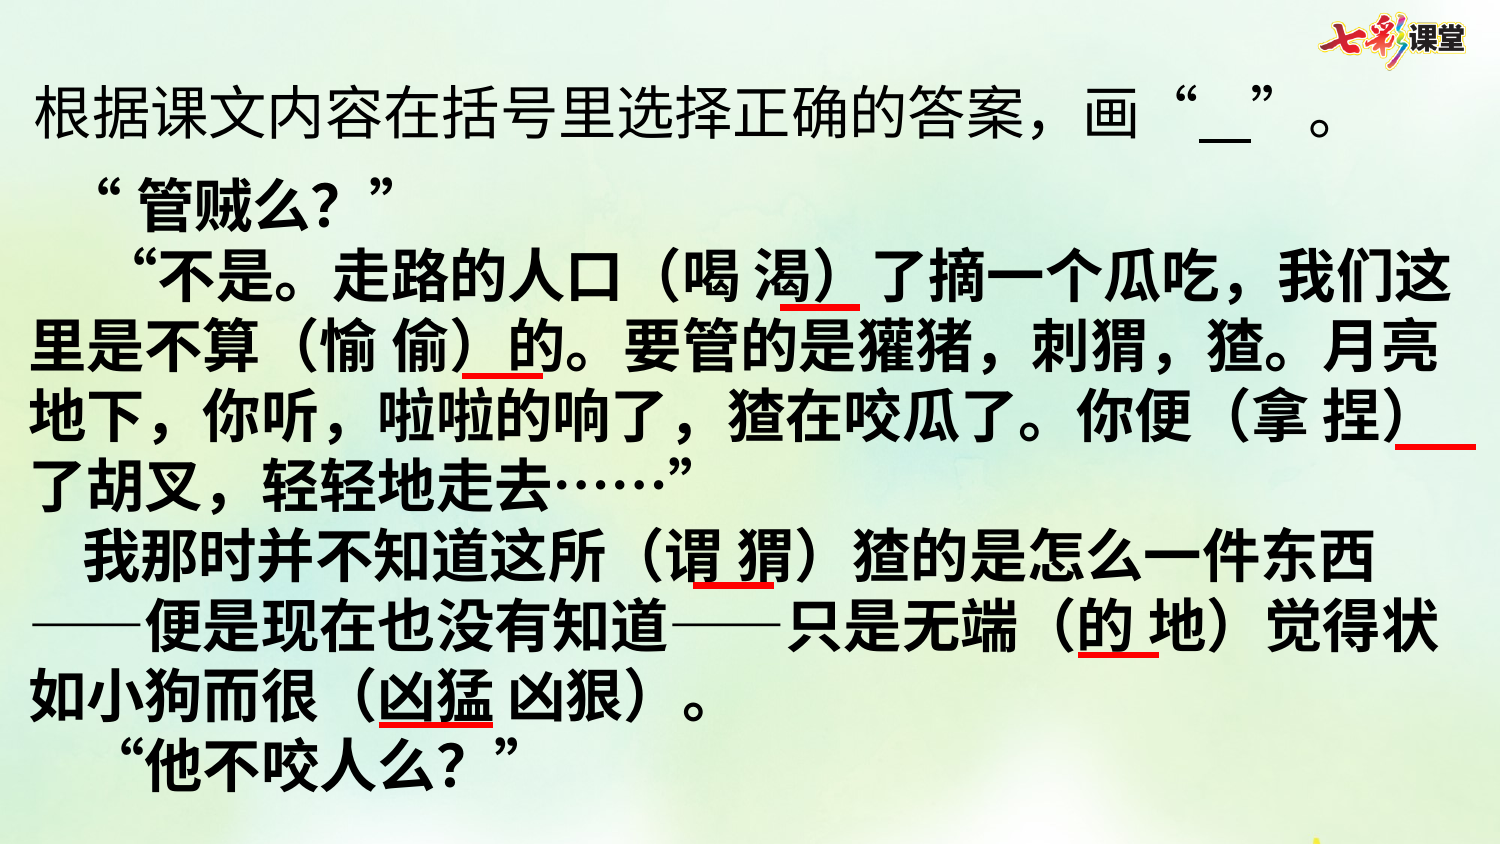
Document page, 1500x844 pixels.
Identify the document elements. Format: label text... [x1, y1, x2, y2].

picture [0, 0, 1500, 844]
text_box 根据课文内容在括号里选择正确的答案，画“ ”。 [19, 68, 1441, 154]
text_box “管贼么？” “不是。走路的人口（喝 渴）了摘一个瓜吃，我们这里是不算（愉 偷）的。要管的是獾猪，刺猬，猹。月亮地下，你听，啦啦的响了，猹在咬瓜了。你便（拿 捏）了胡叉，轻轻地走去……” 我那时并不知道这所（谓 猬）猹的是怎么一件东西——便是现在也没有知道——只是无端（的 地）觉得状如小狗而很（凶猛 凶狠）。 “他不咬人么？” [13, 161, 1487, 807]
